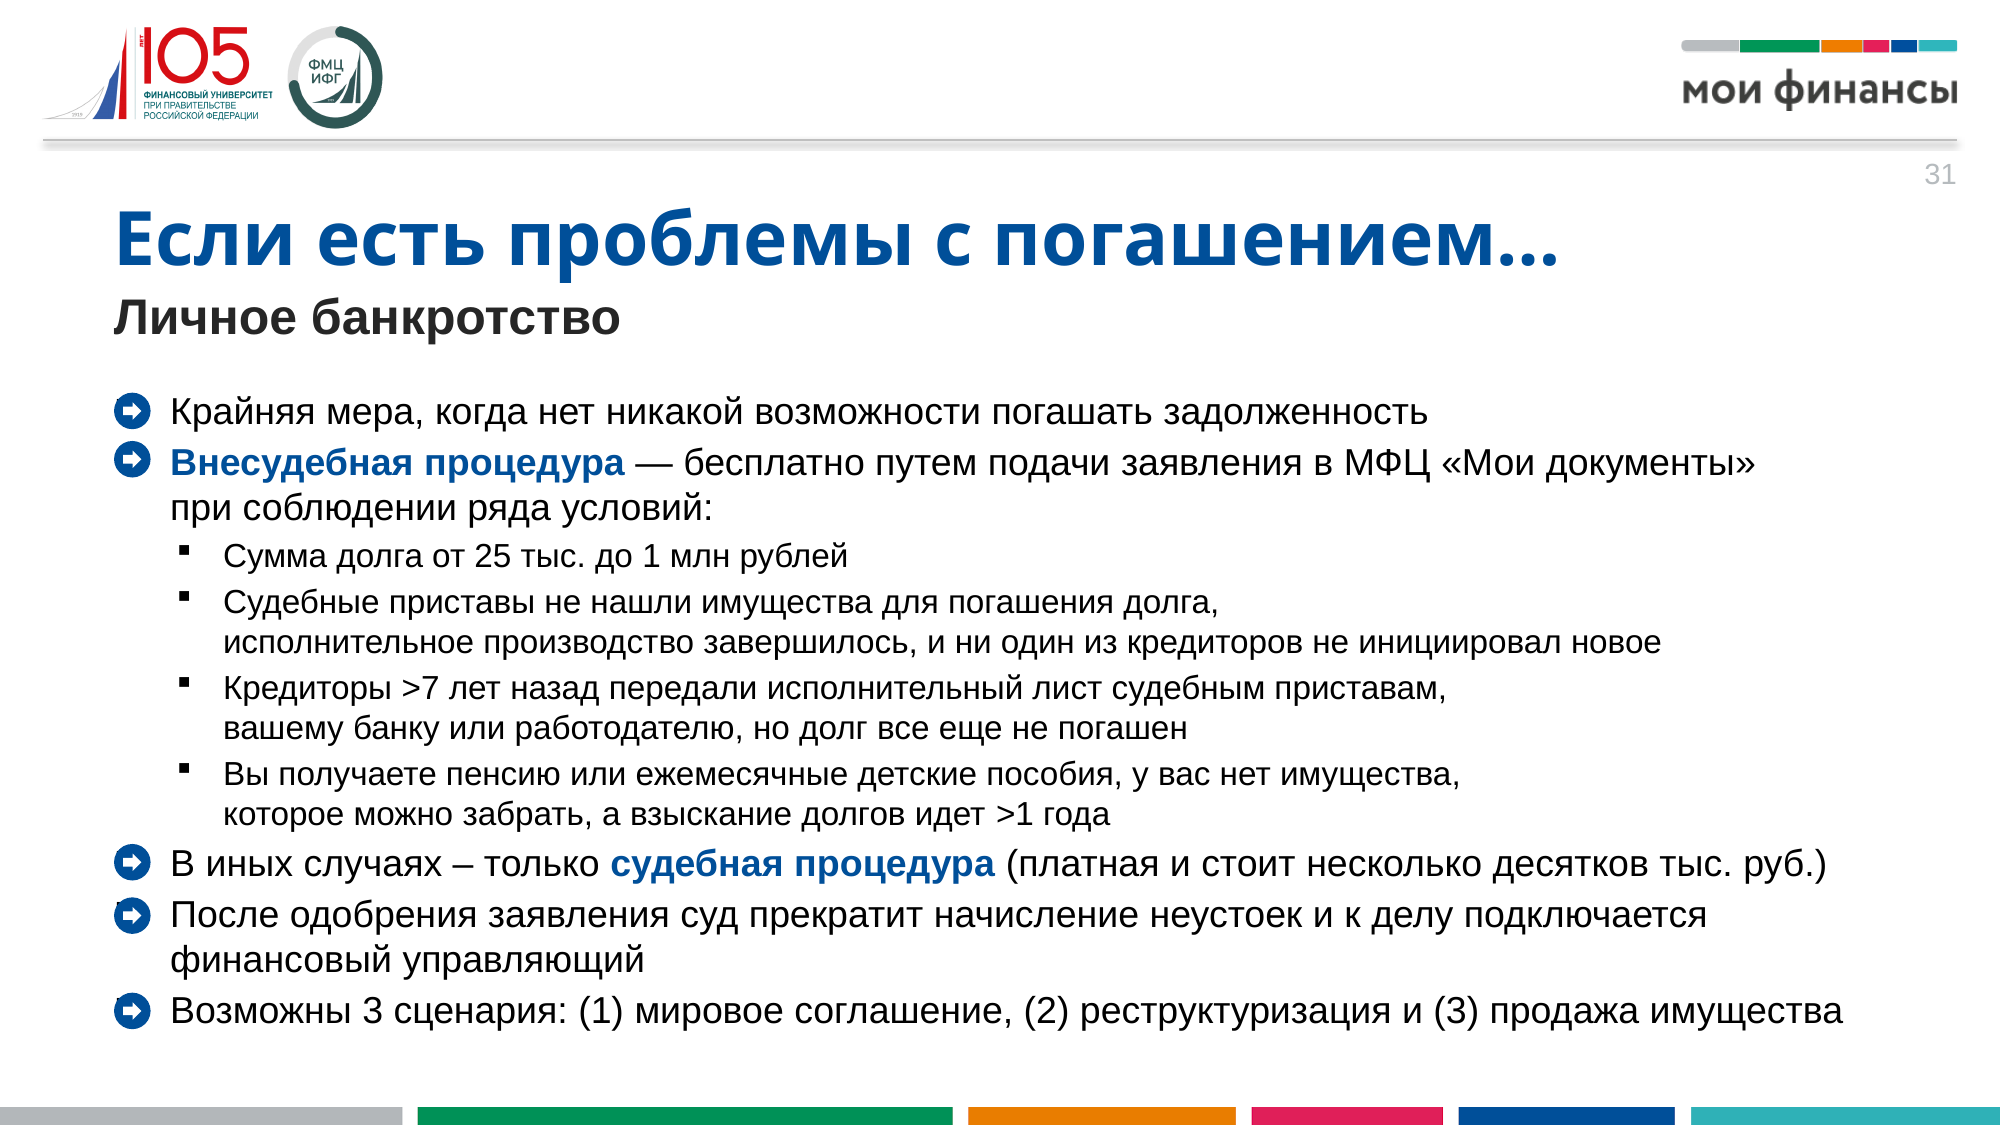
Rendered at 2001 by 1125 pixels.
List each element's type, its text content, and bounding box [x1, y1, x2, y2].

text_box Если есть проблемы с погашением… [113, 190, 1739, 281]
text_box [113, 992, 151, 1030]
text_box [113, 897, 151, 935]
text_box 31 [1883, 155, 1957, 191]
text_box Крайняя мера, когда нет никакой возможности погашать задолженность Внесудебная процедура — бесплатно путем подачи заявления в МФЦ «Мои документы» при соблюдении ряда условий: Сумма долга от 25 тыс. до 1 млн рублей Судебные приставы не нашли имущества для погашения долга, исполнительное производство завершилось, и ни один из кредиторов не инициировал новое Кредиторы >7 лет назад передали исполнительный лист судебным приставам, вашему банку или работодателю, но долг все еще не погашен Вы получаете пенсию или ежемесячные детские пособия, у вас нет имущества, которое можно забрать, а взыскание долгов идет >1 года В иных случаях – только судебная процедура (платная и стоит несколько десятков тыс. руб.) После одобрения заявления суд прекратит начисление неустоек и к делу подключается финансовый управляющий Возможны 3 сценария: (1) мировое соглашение, (2) реструктуризация и (3) продажа имущества [113, 386, 1886, 1032]
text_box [113, 440, 151, 478]
picture [283, 26, 386, 129]
picture [30, 27, 273, 129]
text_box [113, 392, 151, 430]
text_box Личное банкротство [114, 284, 1391, 345]
picture [0, 1107, 2000, 1125]
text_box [113, 843, 151, 881]
